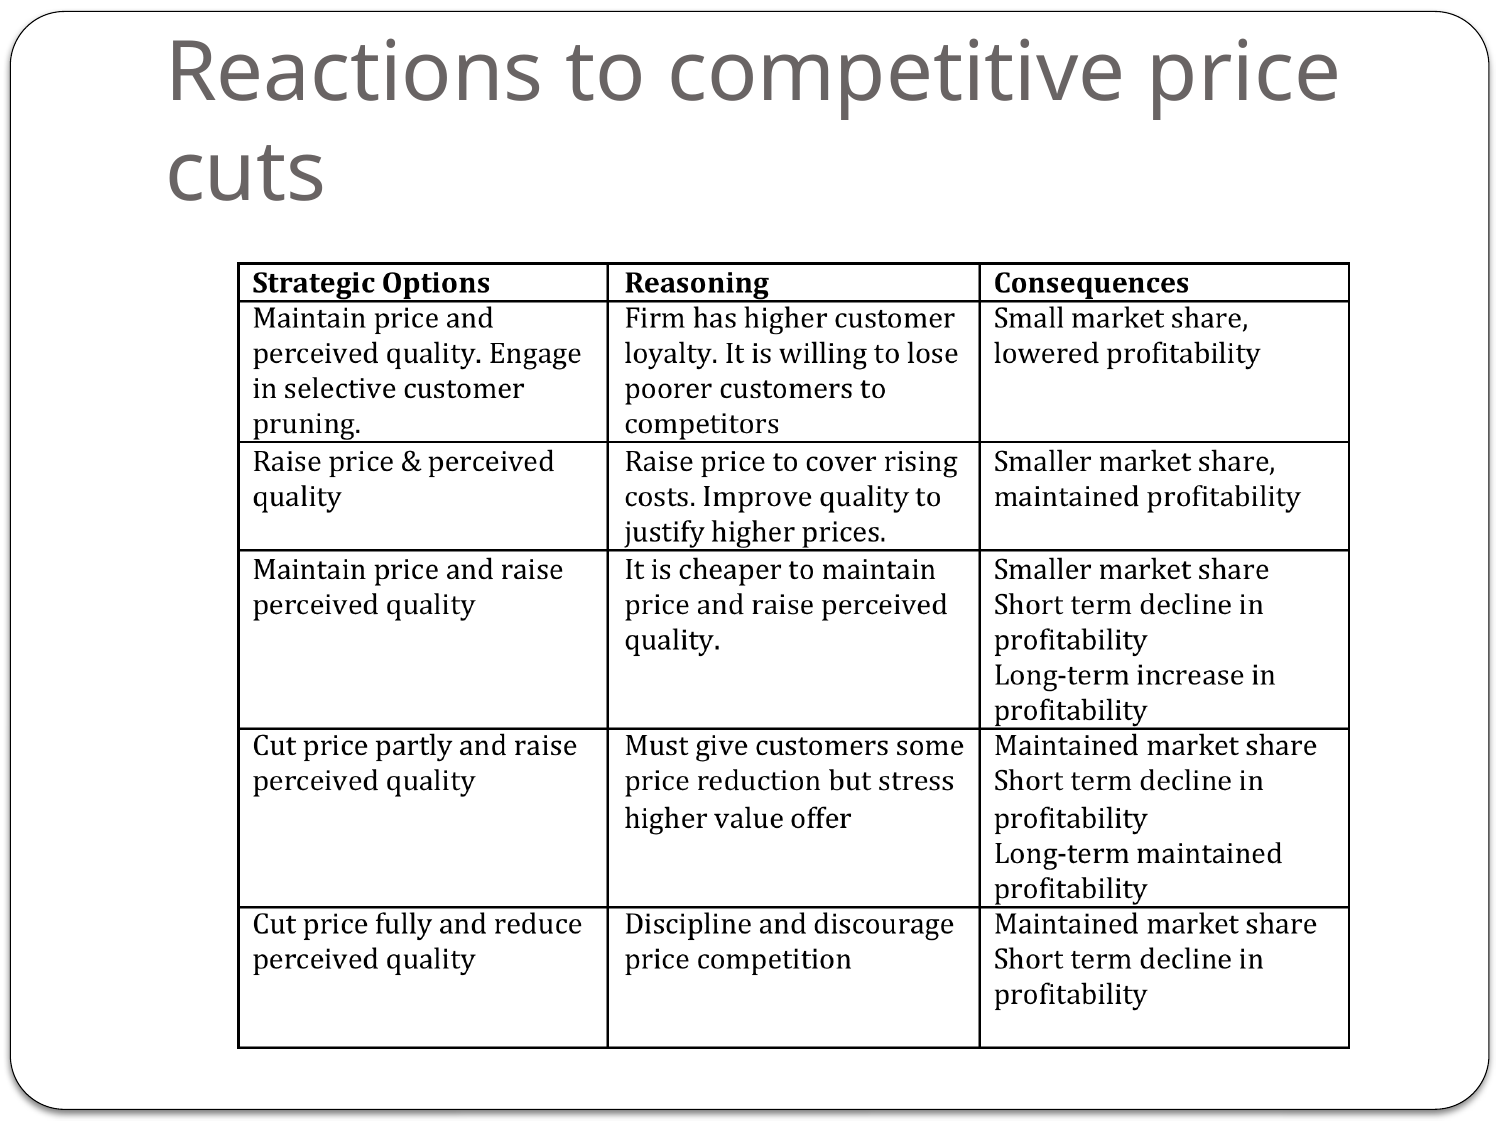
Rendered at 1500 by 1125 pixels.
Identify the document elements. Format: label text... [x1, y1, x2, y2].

title Reactions to competitive price cuts [149, 44, 1426, 233]
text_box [237, 262, 1351, 1084]
